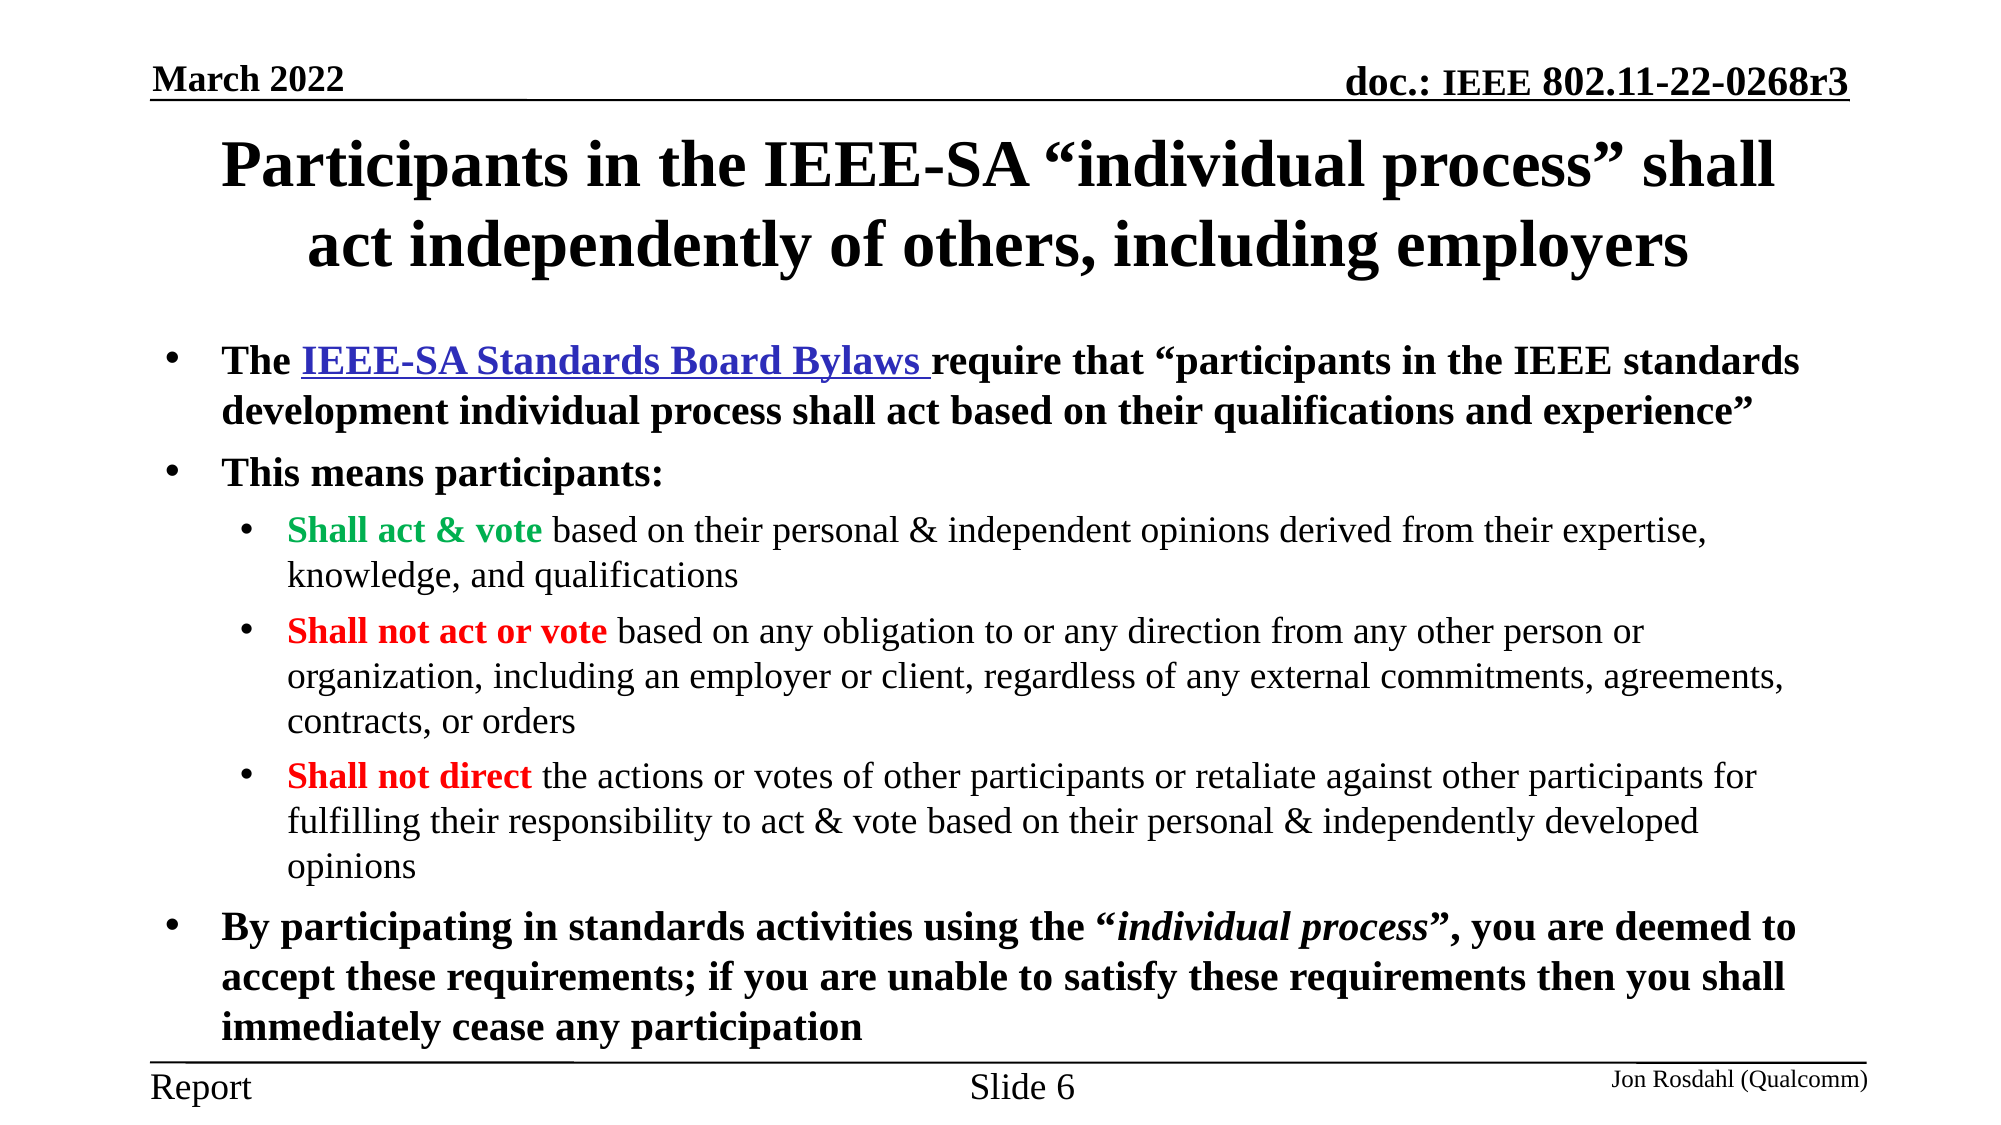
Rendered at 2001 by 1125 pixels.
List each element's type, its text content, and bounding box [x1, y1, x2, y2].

footer Jon Rosdahl (Qualcomm) [1171, 1061, 1869, 1093]
slide_number Slide 6 [950, 1061, 1095, 1125]
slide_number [152, 54, 563, 100]
list The IEEE-SA Standards Board Bylaws require that “participants in the IEEE standards development individual process shall act based on their qualifications and experience” This means participants: Shall act & vote based on their personal & independent opinions derived from their expertise, knowledge, and qualifications Shall not act or vote based on any obligation to or any direction from any other person or organization, including an employer or client, regardless of any external commitments, agreements, contracts, or orders Shall not direct the actions or votes of other participants or retaliate against other participants for fulfilling their responsibility to act & vote based on their personal & independently developed opinions By participating in standards activities using the “individual process”, you are deemed to accept these requirements; if you are unable to satisfy these requirements then you shall immediately cease any participation [149, 324, 1850, 1000]
title Participants in the IEEE-SA “individual process” shall act independently of others, including employers [149, 112, 1850, 288]
